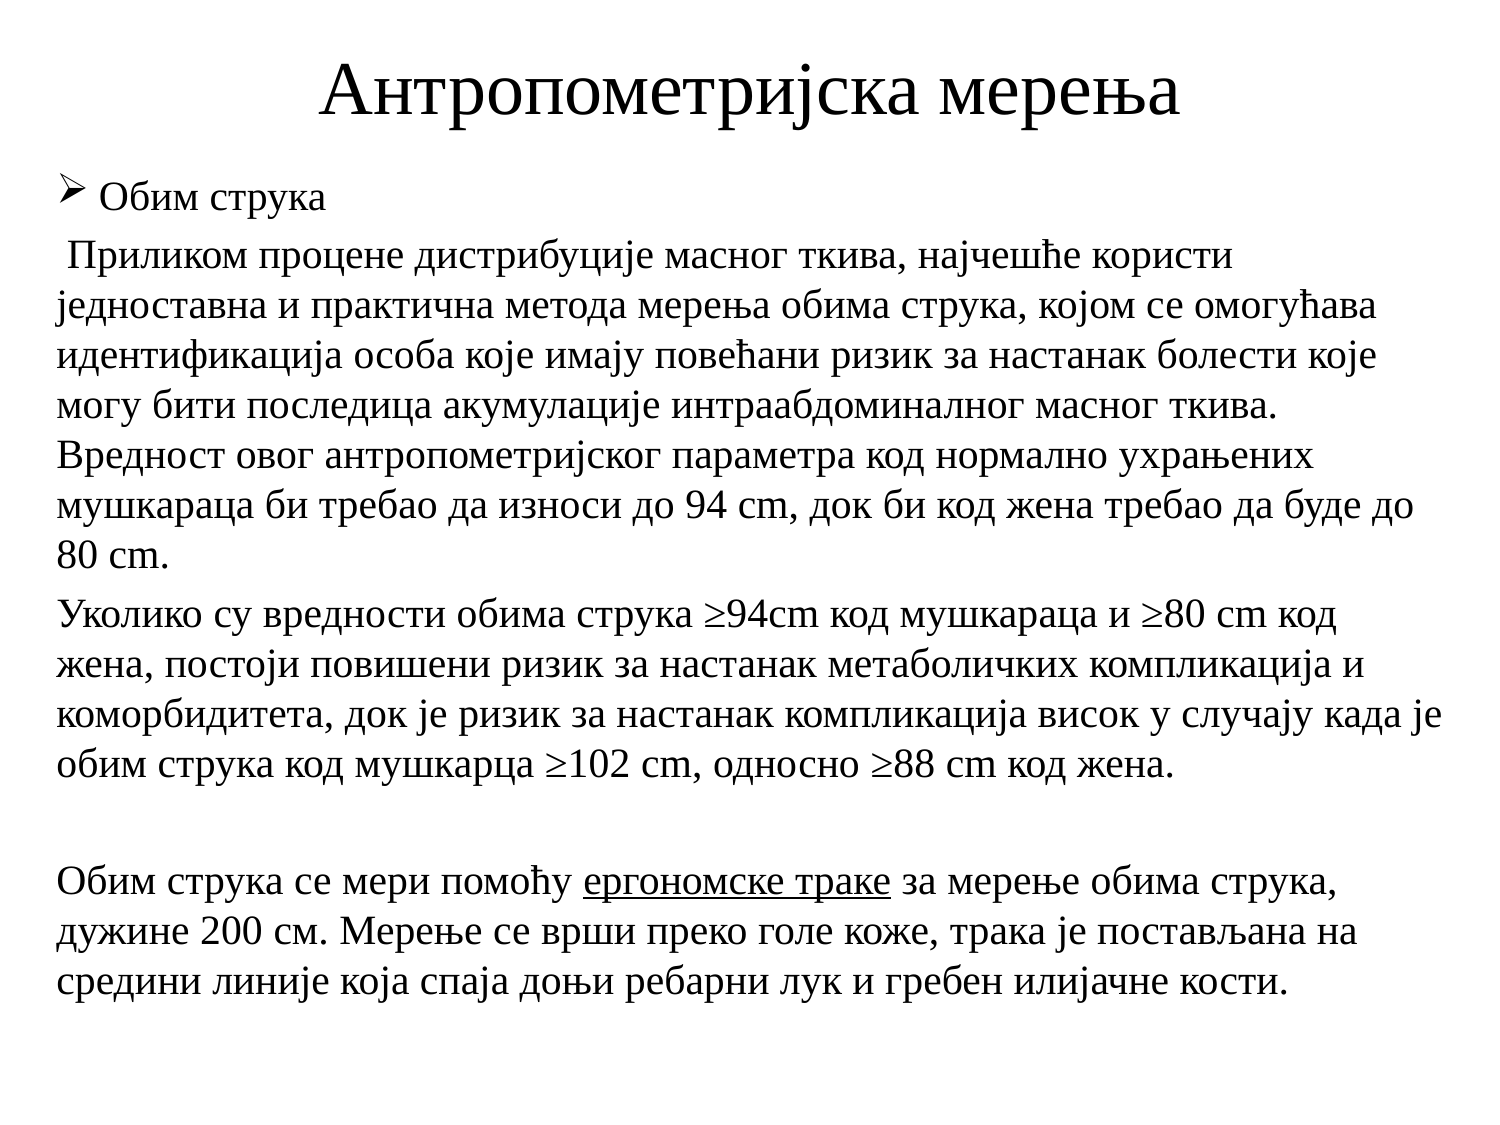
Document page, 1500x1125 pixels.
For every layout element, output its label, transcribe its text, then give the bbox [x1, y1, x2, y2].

subtitle Обим струка Приликом процене дистрибуције масног ткива, најчешће користи једноставна и практична метода мерења обима струка, којом се омогућава идентификација особа које имају повећани ризик за настанак болести које могу бити последица акумулације интраабдоминалног масног ткива. Вредност овог антропометријског параметра код нормално ухрањених мушкараца би требао да износи до 94 cm, док би код жена требао да буде до 80 cm. Уколико су вредности обима струка ≥94cm код мушкараца и ≥80 cm код жена, постоји повишени ризик за настанак метаболичких компликација и коморбидитета, док је ризик за настанак компликација висок у случају када је обим струка код мушкарца ≥102 cm, односно ≥88 cm код жена. Обим струка се мери помоћу ергономске траке за мерење обима струка, дужине 200 см. Мерење се врши преко голе коже, трака је постављана на средини линије која спаја доњи ребарни лук и гребен илијачне кости. [41, 160, 1459, 1071]
title Антропометријска мерења [112, 30, 1388, 138]
